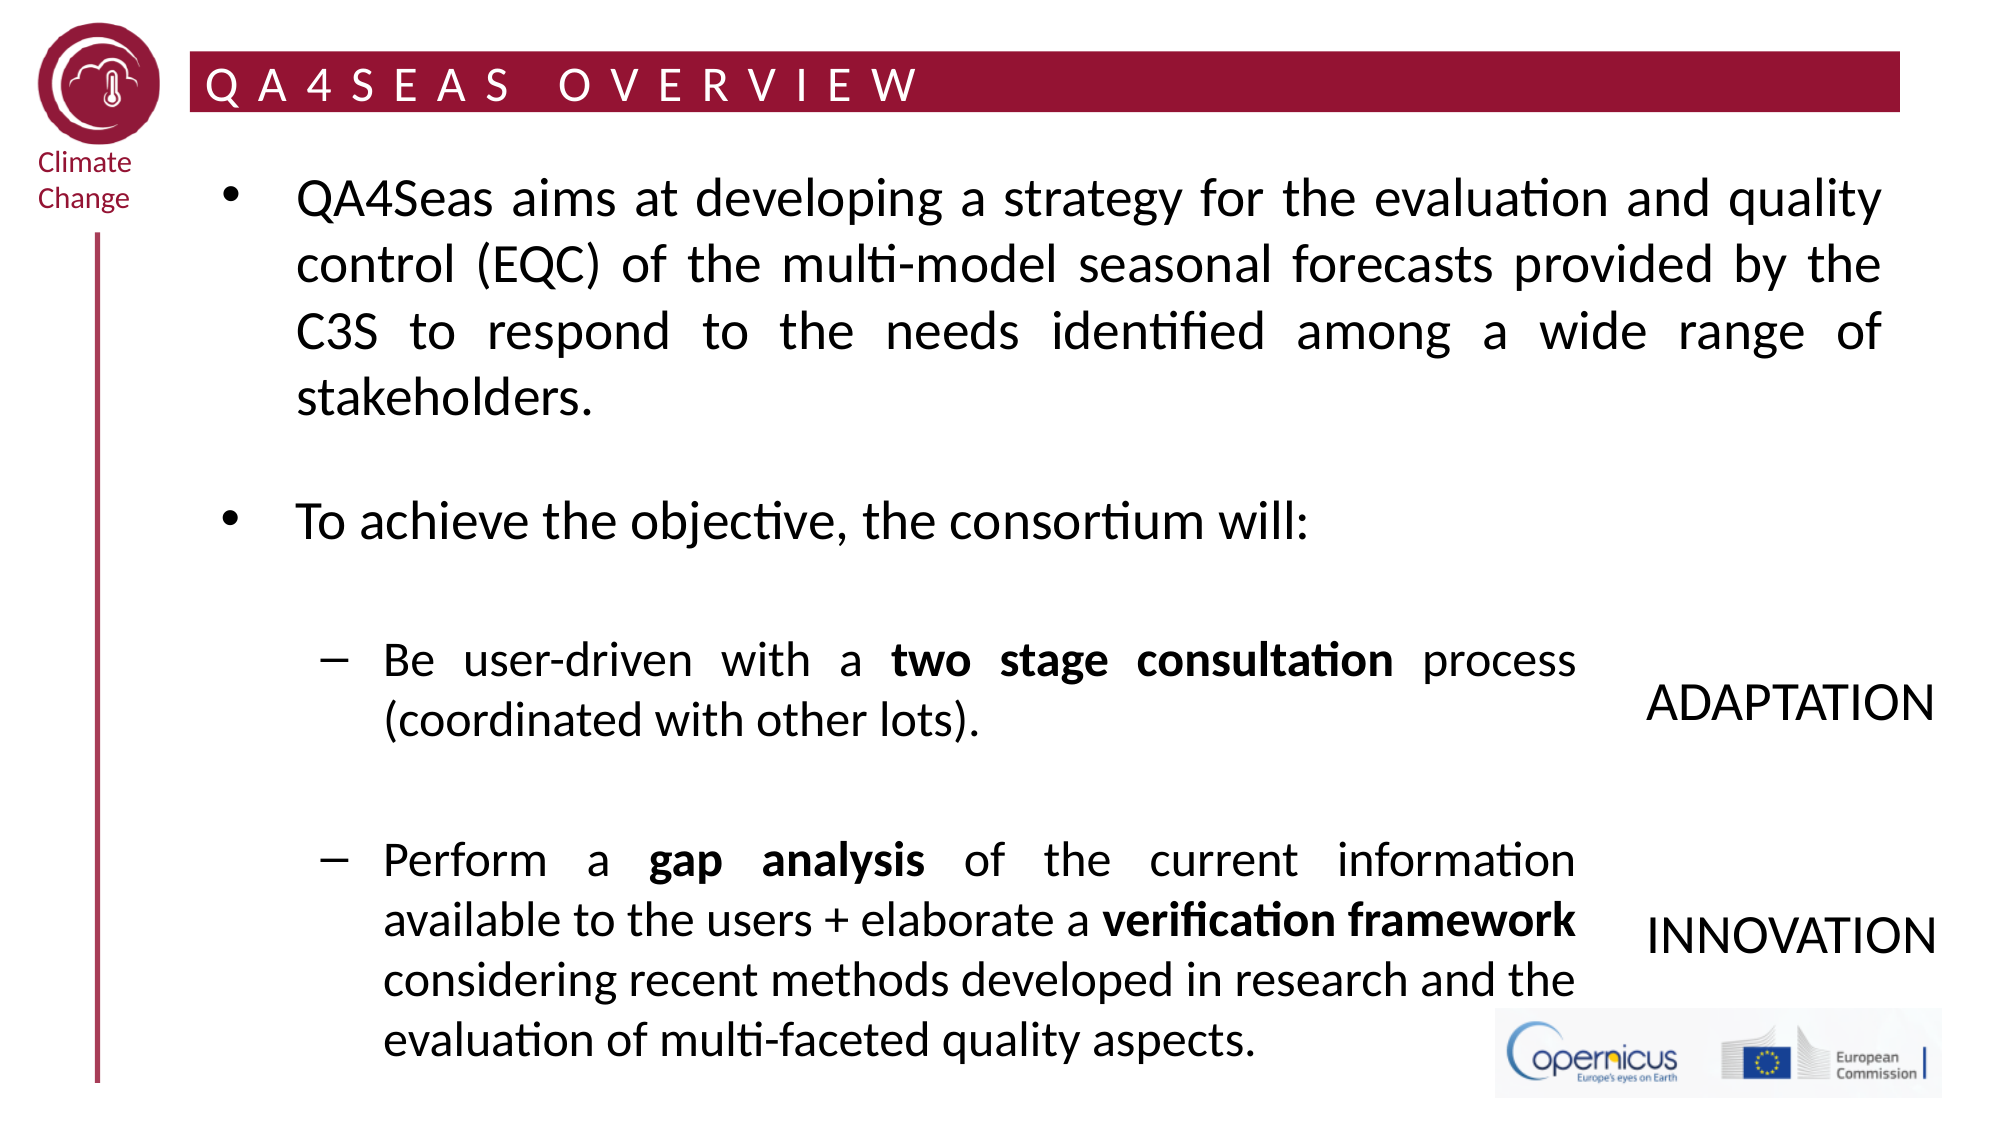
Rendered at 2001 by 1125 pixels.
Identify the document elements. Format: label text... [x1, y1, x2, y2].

list QA4Seas aims at developing a strategy for the evaluation and quality control (EQC) of the multi-model seasonal forecasts provided by the C3S to respond to the needs identified among a wide range of stakeholders. [206, 153, 1900, 454]
picture [25, 4, 171, 155]
text_box ADAPTATION INNOVATION [1631, 579, 2000, 1089]
title QA4SEAS OVERVIEW [189, 51, 1900, 113]
text_box To achieve the objective, the consortium will: Be user-driven with a two stage consultation process (coordinated with other lots). Perform a gap analysis of the current information available to the users + elaborate a verification framework considering recent methods developed in research and the evaluation of multi-faceted quality aspects. [205, 476, 1592, 1102]
picture [1592, 1008, 1942, 1098]
